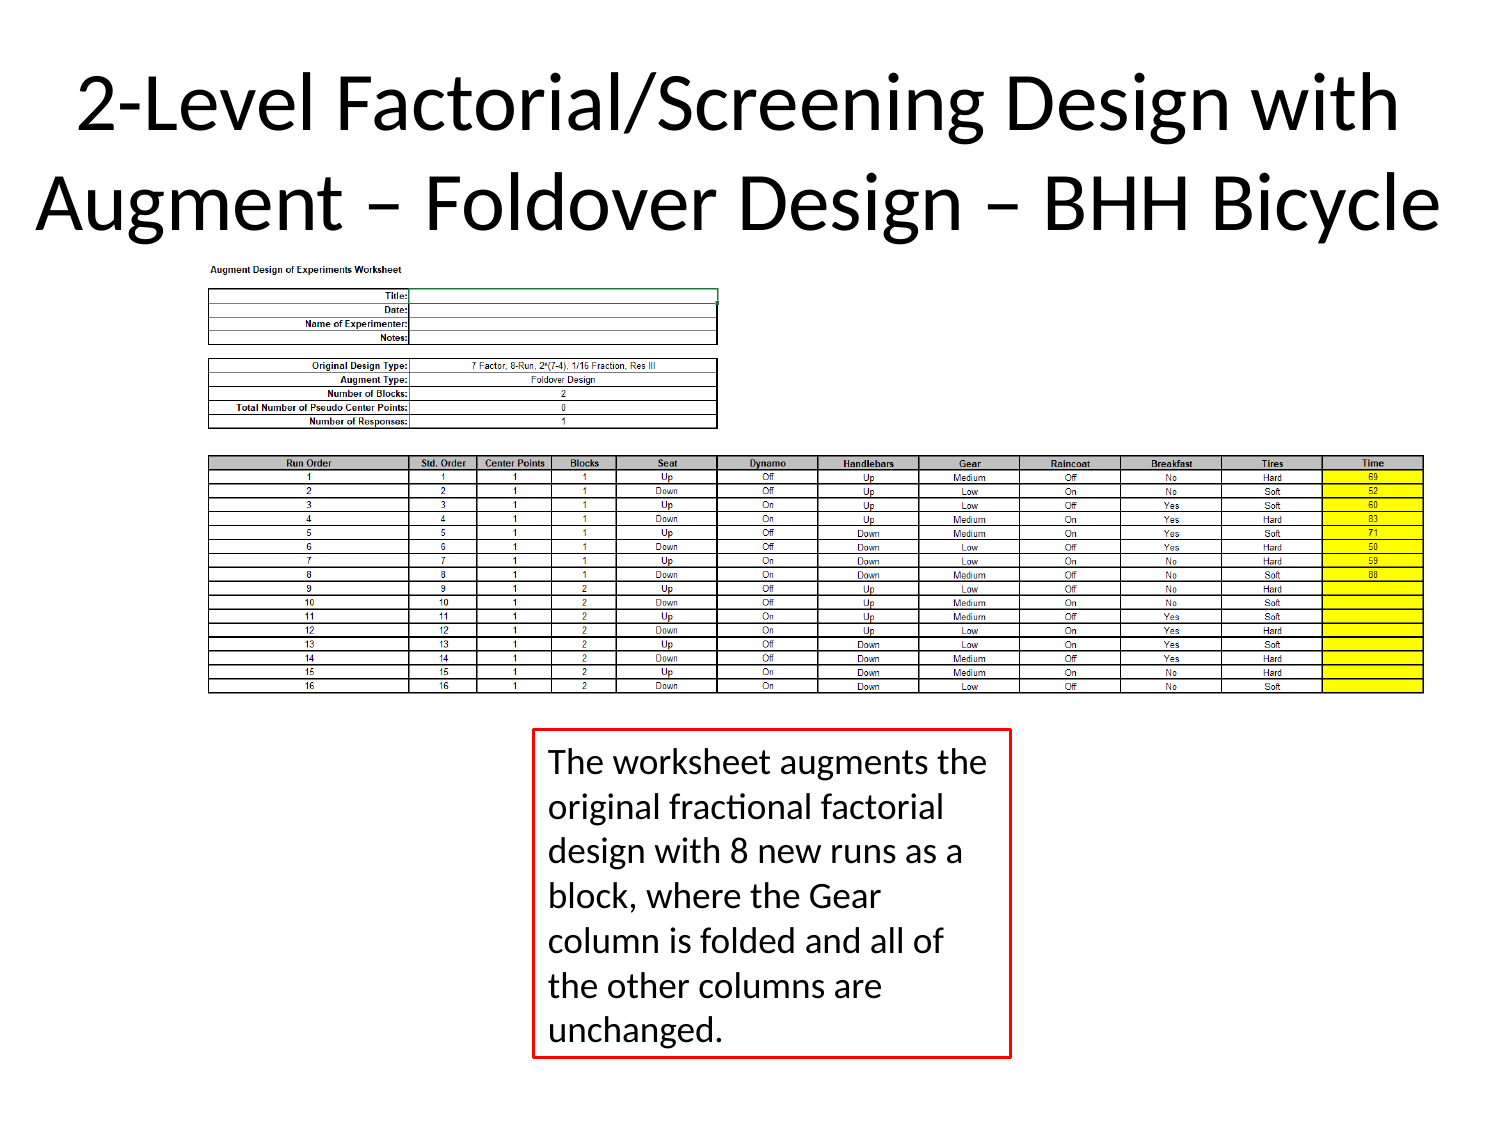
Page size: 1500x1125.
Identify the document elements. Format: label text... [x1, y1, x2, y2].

picture [199, 262, 1427, 701]
title 2-Level Factorial/Screening Design with Augment – Foldover Design – BHH Bicycle [0, 39, 1500, 153]
text_box The worksheet augments the original fractional factorial design with 8 new runs as a block, where the Gear column is folded and all of the other columns are unchanged. [533, 729, 1011, 1058]
